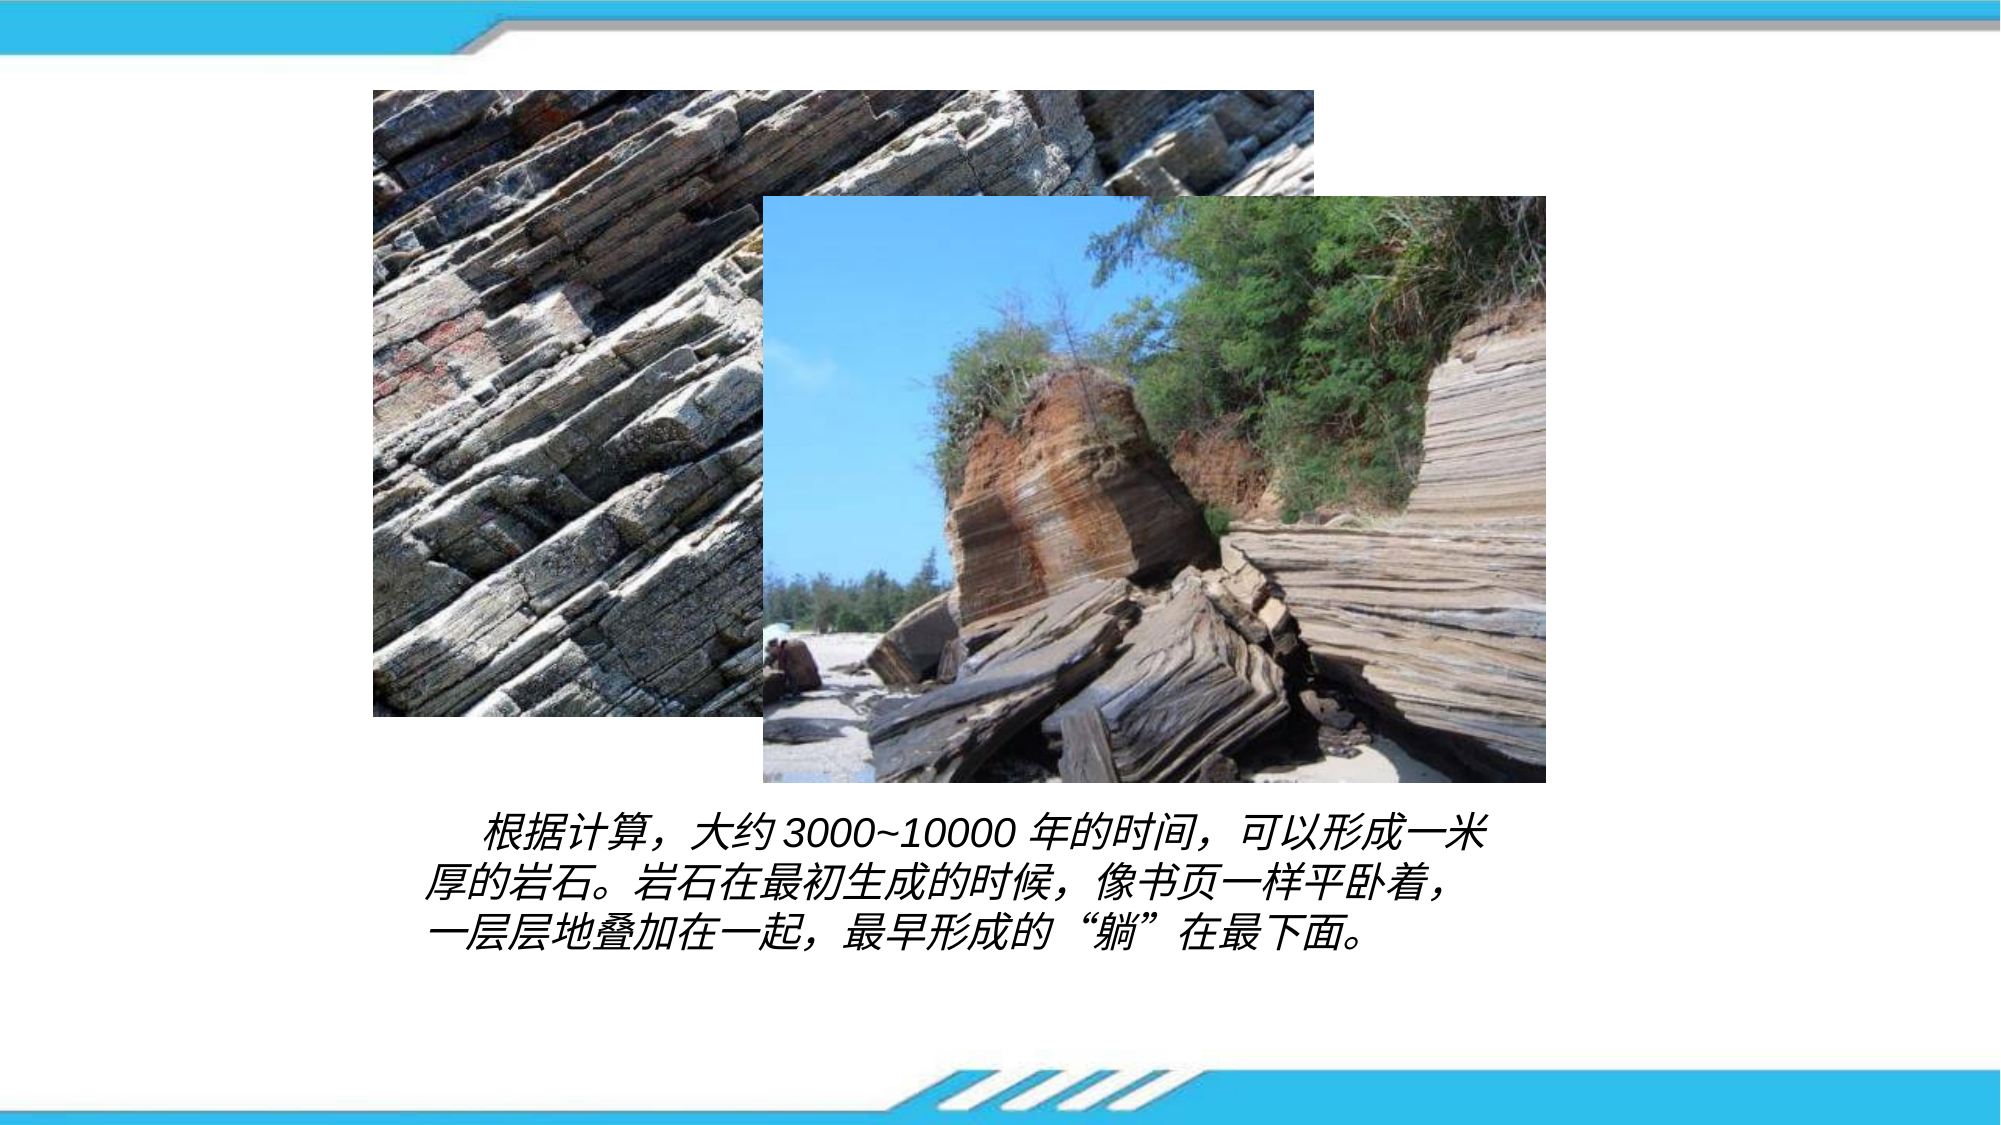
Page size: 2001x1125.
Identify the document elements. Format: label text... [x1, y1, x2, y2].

picture [0, 0, 2001, 1125]
text_box 根据计算，大约3000~10000年的时间，可以形成一米厚的岩石。岩石在最初生成的时候，像书页一样平卧着，一层层地叠加在一起，最早形成的“躺”在最下面。 [409, 798, 1508, 964]
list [373, 89, 1314, 717]
